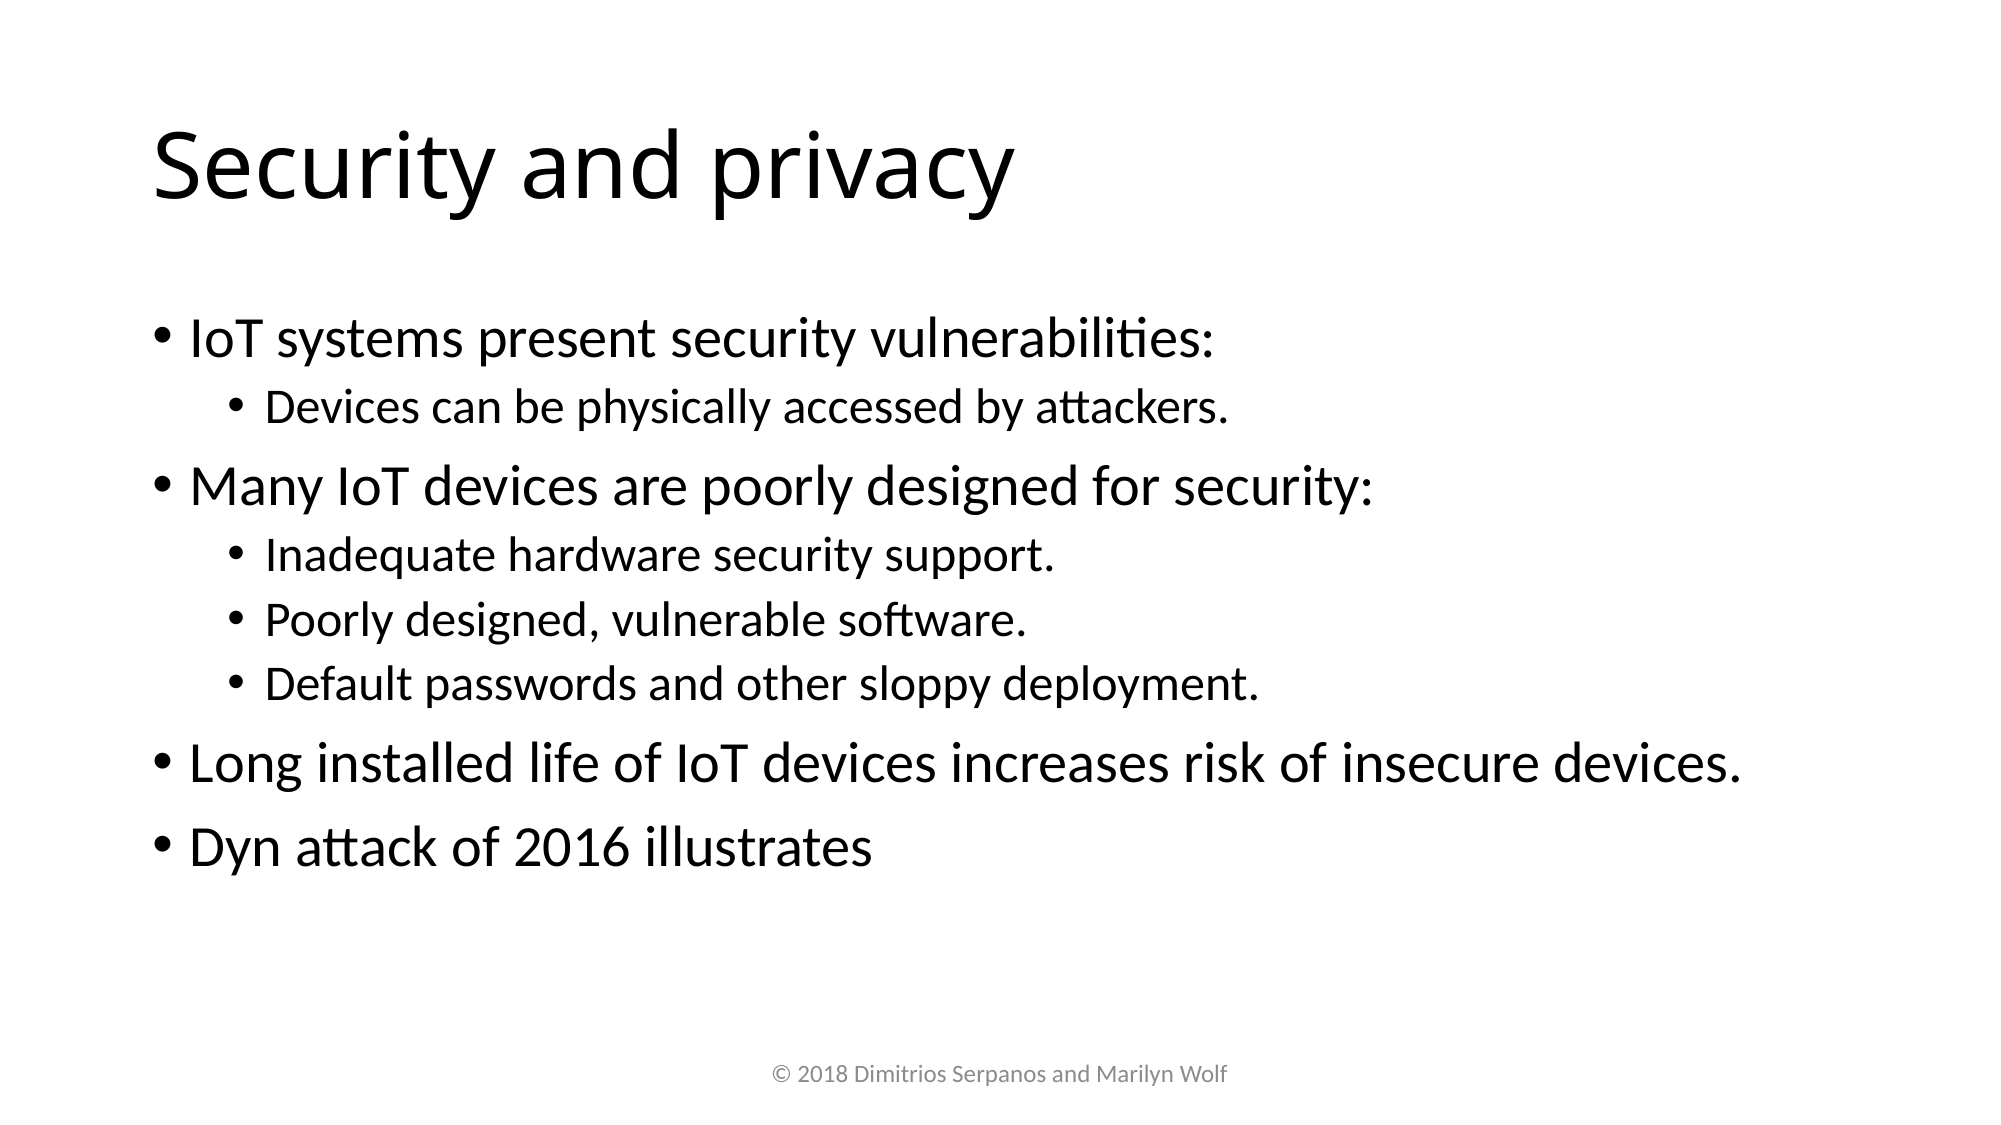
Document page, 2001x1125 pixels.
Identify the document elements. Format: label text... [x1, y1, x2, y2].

footer © 2018 Dimitrios Serpanos and Marilyn Wolf [662, 1042, 1338, 1103]
title Security and privacy [137, 59, 1863, 278]
list IoT systems present security vulnerabilities: Devices can be physically accessed by attackers. Many IoT devices are poorly designed for security: Inadequate hardware security support. Poorly designed, vulnerable software. Default passwords and other sloppy deployment. Long installed life of IoT devices increases risk of insecure devices. Dyn attack of 2016 illustrates [137, 299, 1863, 1014]
